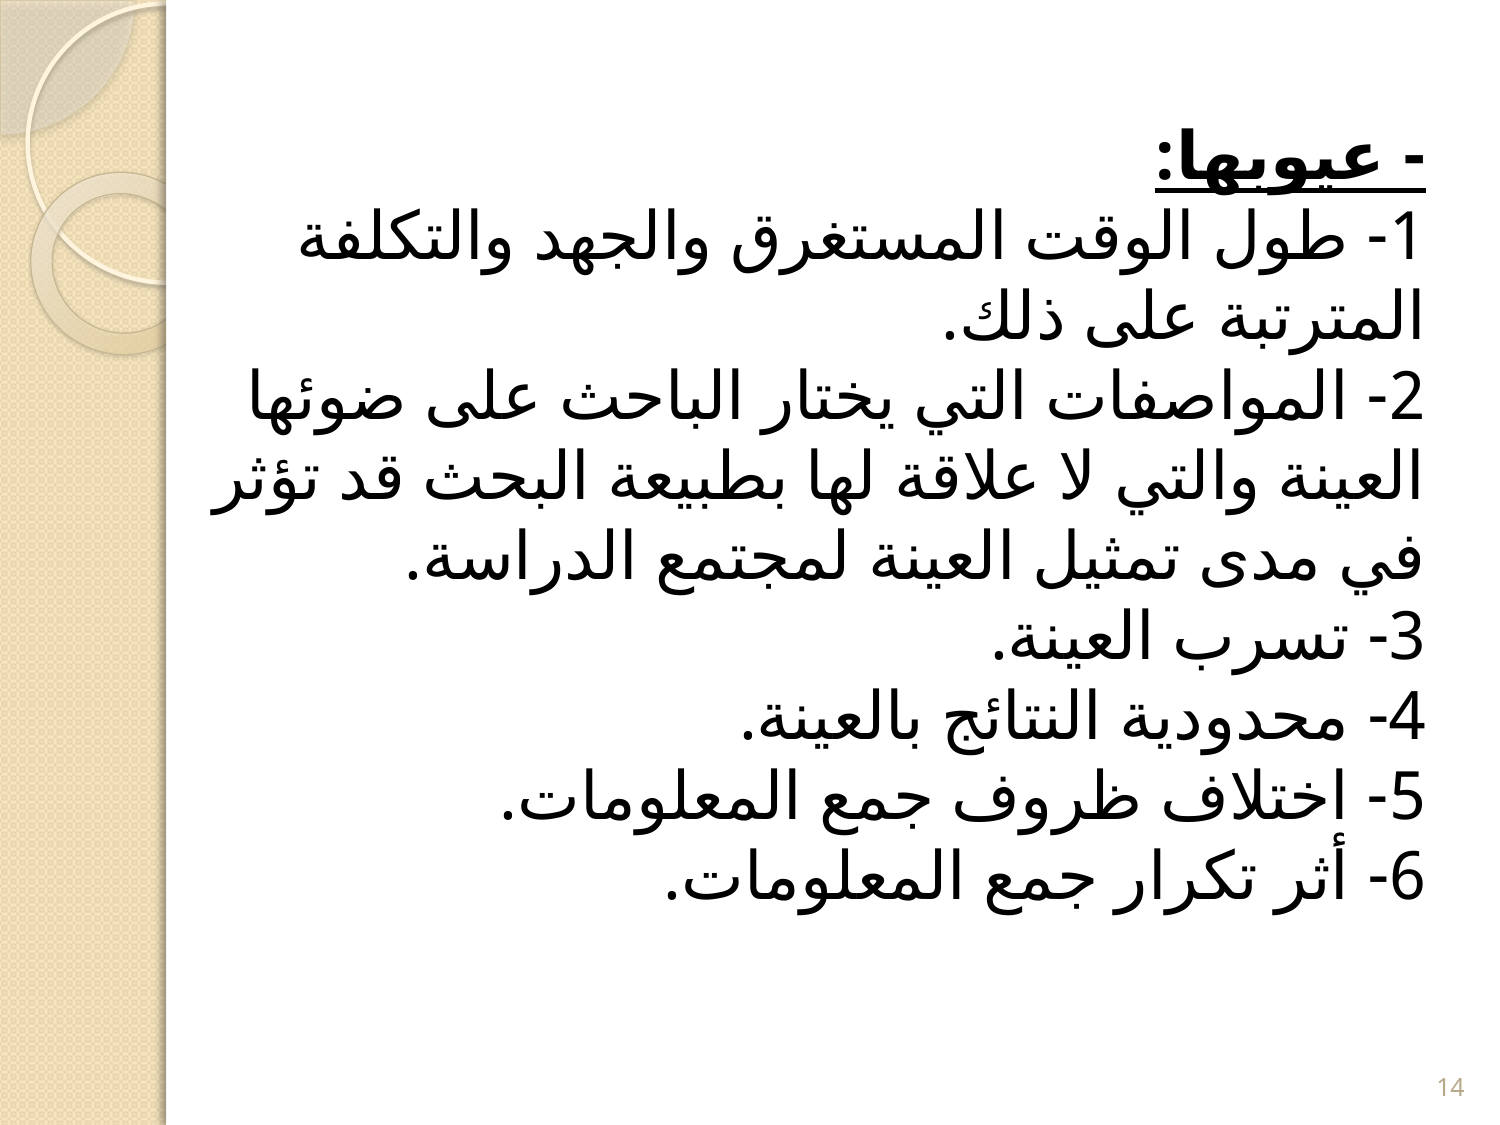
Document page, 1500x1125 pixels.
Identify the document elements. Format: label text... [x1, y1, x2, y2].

text_box - عيوبها: 1- طول الوقت المستغرق والجهد والتكلفة المترتبة على ذلك. 2- المواصفات التي يختار الباحث على ضوئها العينة والتي لا علاقة لها بطبيعة البحث قد تؤثر في مدى تمثيل العينة لمجتمع الدراسة. 3- تسرب العينة. 4- محدودية النتائج بالعينة. 5- اختلاف ظروف جمع المعلومات. 6- أثر تكرار جمع المعلومات. [152, 105, 1442, 920]
slide_number 14 [1413, 1034, 1488, 1113]
